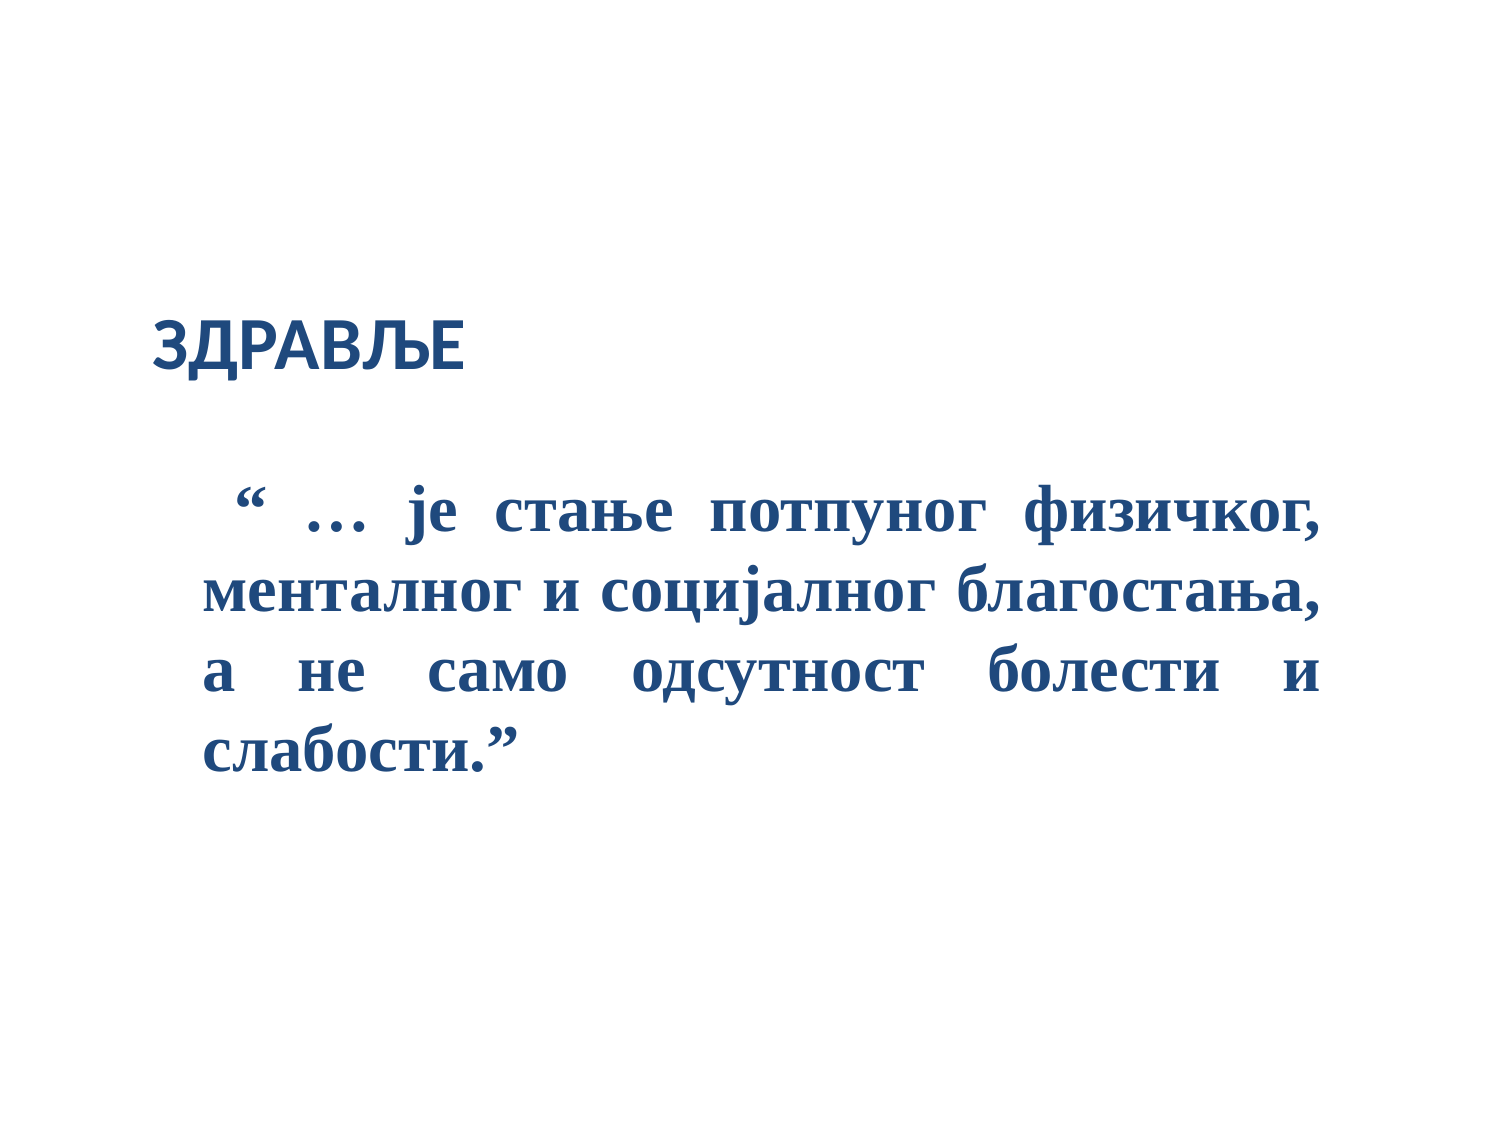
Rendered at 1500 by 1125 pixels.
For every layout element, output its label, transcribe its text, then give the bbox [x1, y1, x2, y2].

text_box “ … је стање потпуног физичког, менталног и социјалног благостања, а не само одсутност болести и слабости.” [187, 457, 1338, 793]
text_box ЗДРАВЉЕ [137, 287, 1101, 393]
